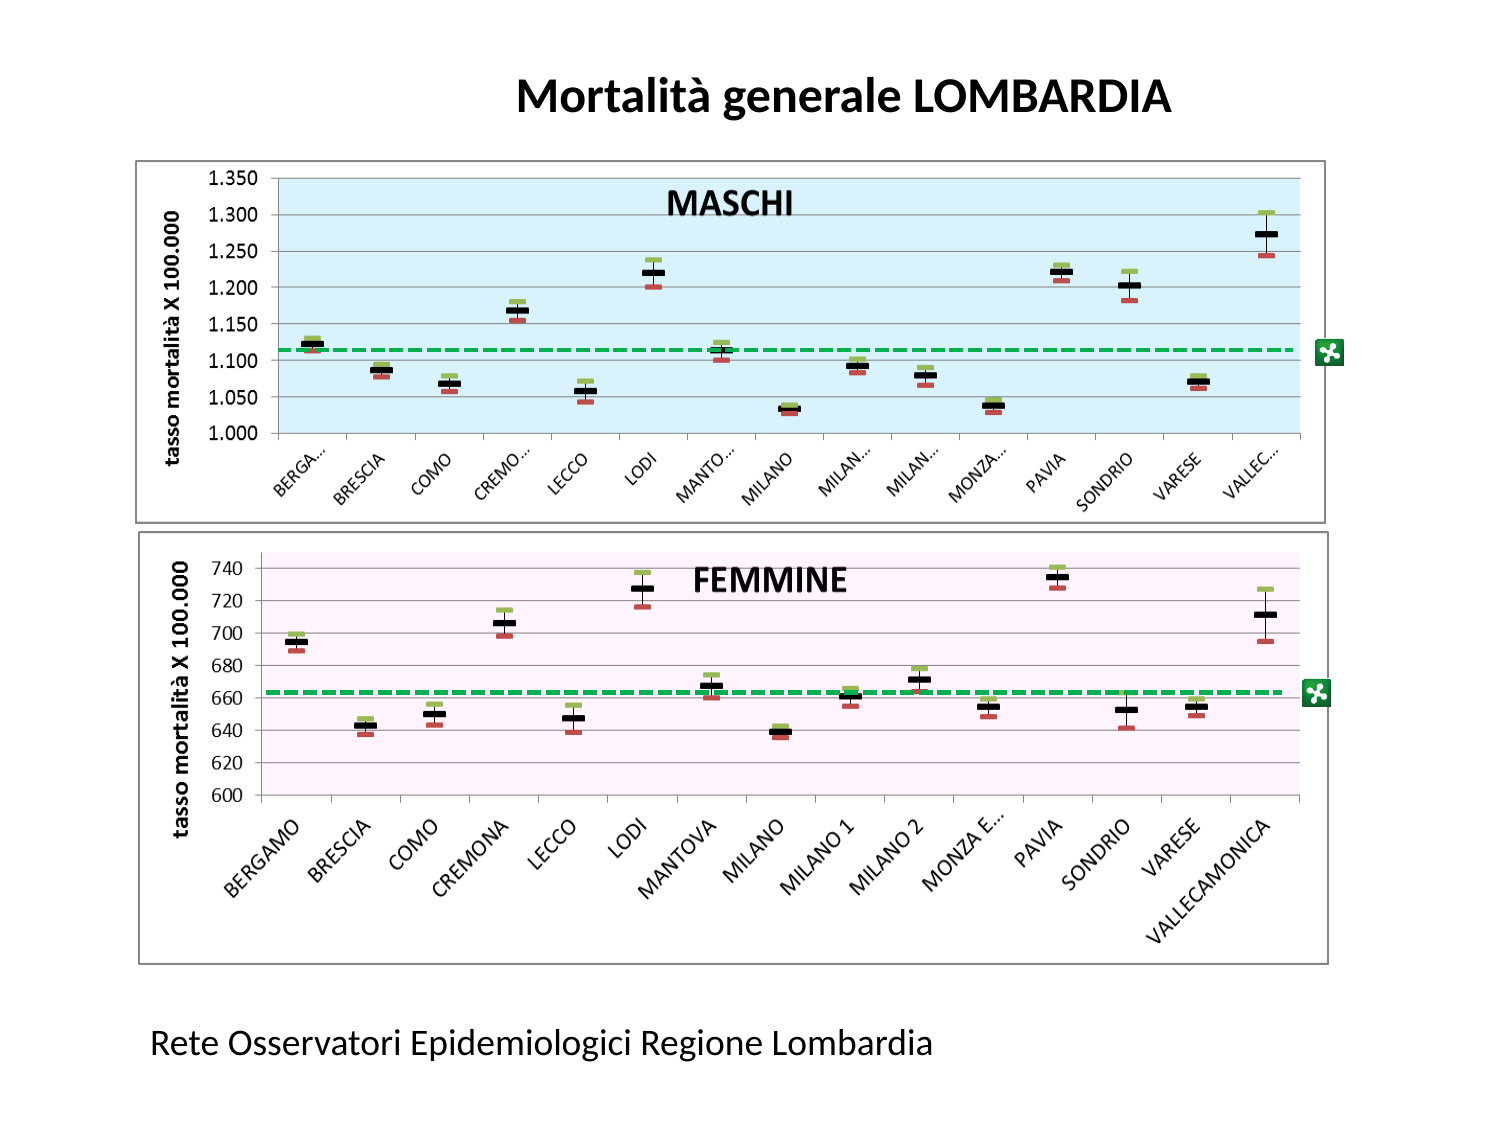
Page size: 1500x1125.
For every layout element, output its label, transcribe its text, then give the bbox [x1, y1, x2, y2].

text_box Rete Osservatori Epidemiologici Regione Lombardia [135, 1010, 958, 1071]
picture [135, 160, 1344, 965]
text_box Mortalità generale LOMBARDIA [500, 55, 1199, 131]
